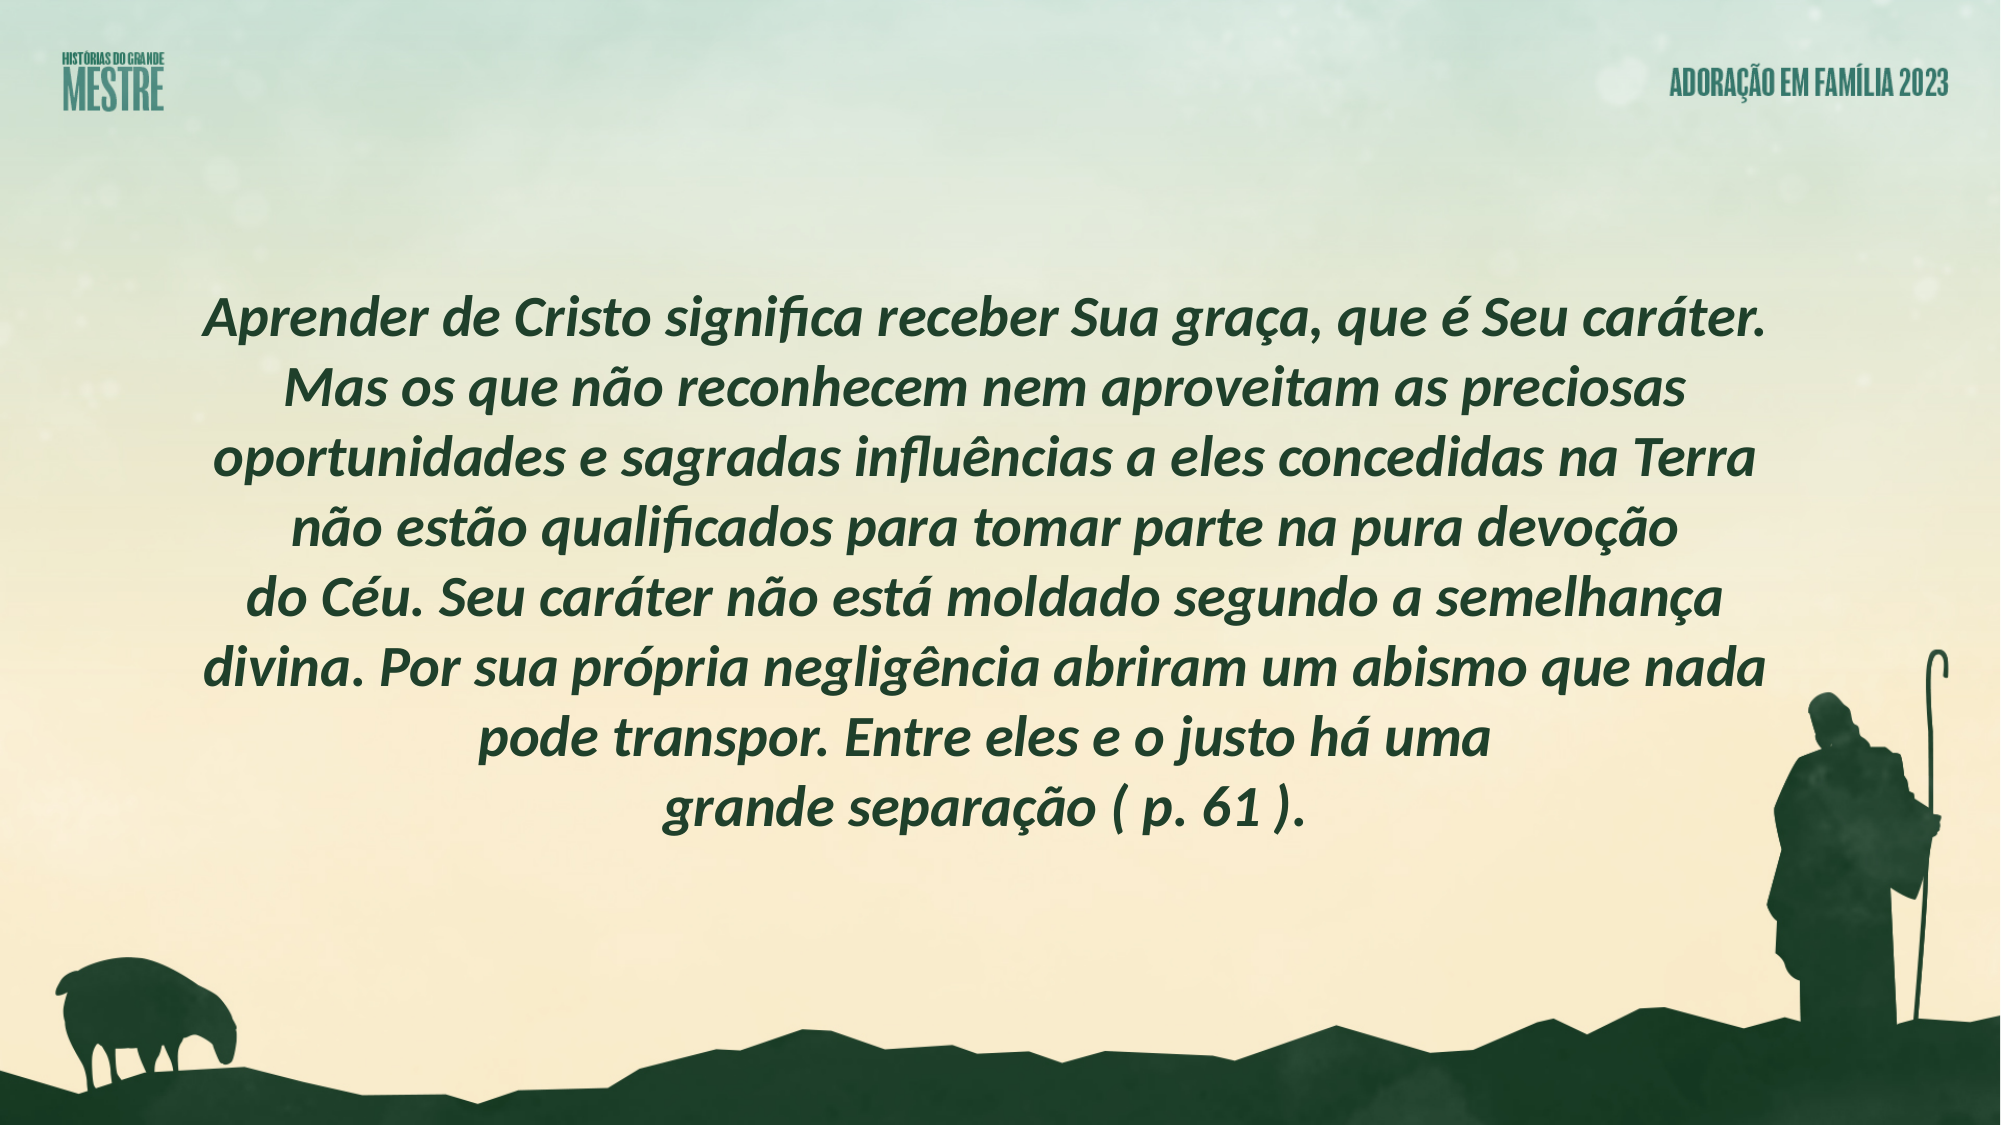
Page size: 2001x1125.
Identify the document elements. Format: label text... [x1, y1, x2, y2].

picture [0, 0, 2001, 1125]
text_box Aprender de Cristo significa receber Sua graça, que é Seu caráter. Mas os que não reconhecem nem aproveitam as preciosas oportunidades e sagradas influências a eles concedidas na Terra não estão qualificados para tomar parte na pura devoção do Céu. Seu caráter não está moldado segundo a semelhança divina. Por sua própria negligência abriram um abismo que nada pode transpor. Entre eles e o justo há uma grande separação ( p. 61 ). [164, 270, 1808, 846]
